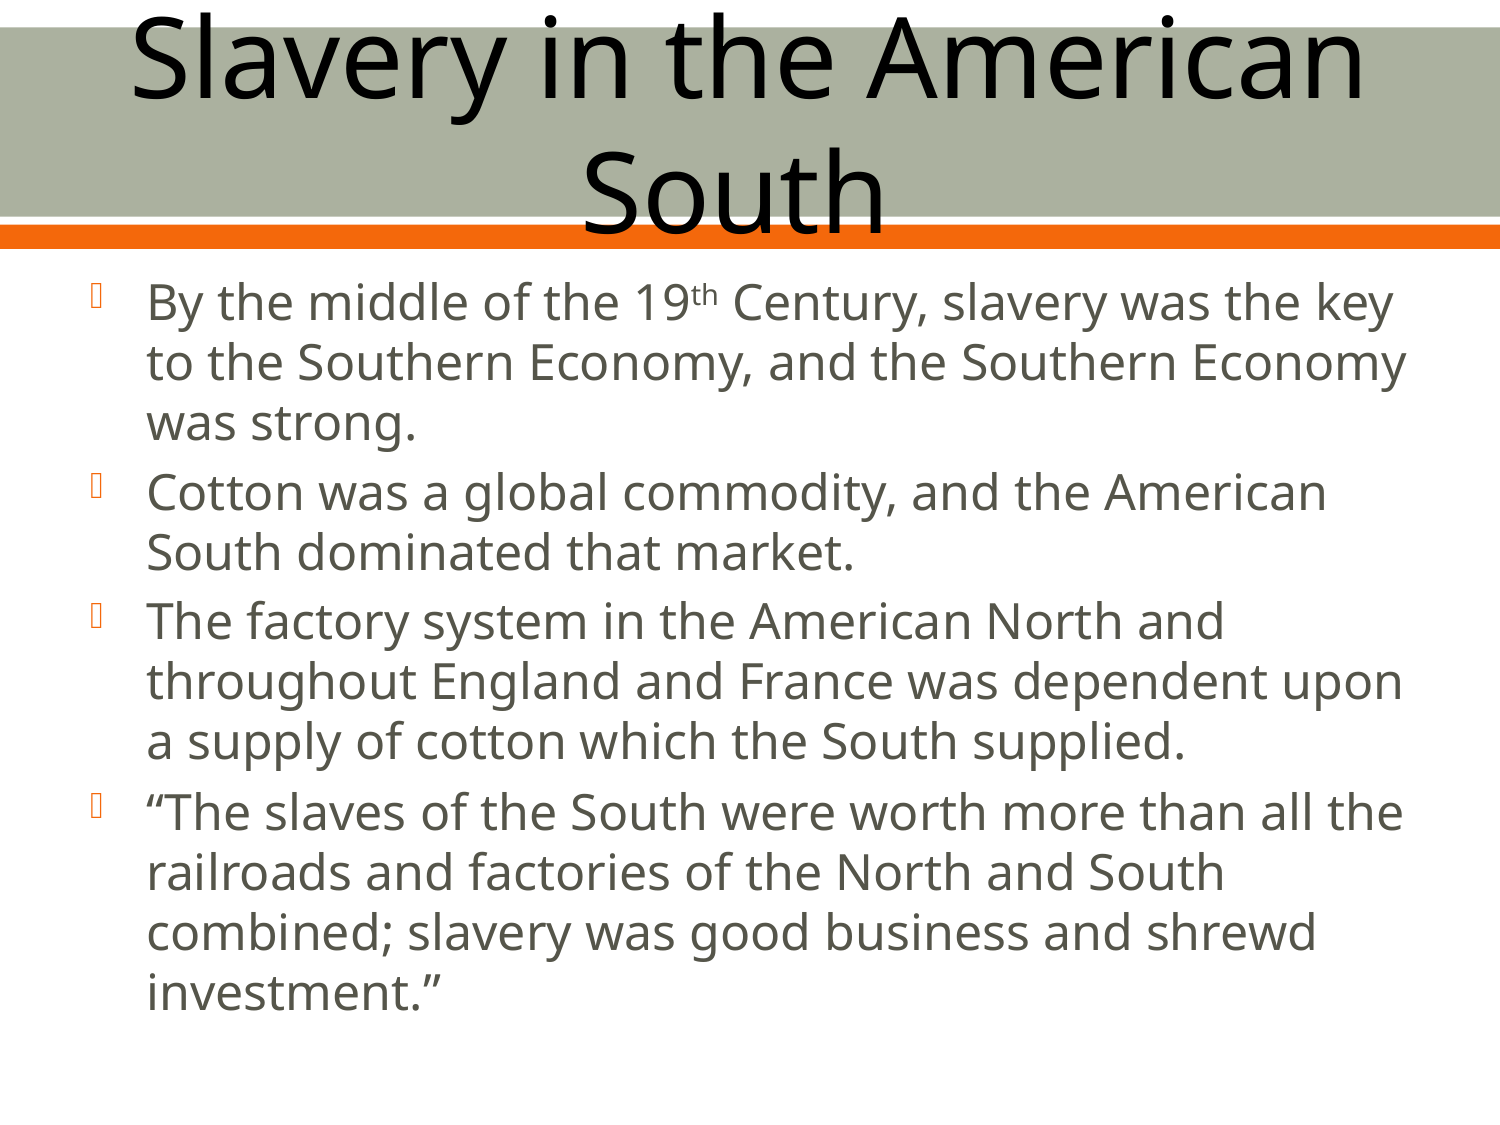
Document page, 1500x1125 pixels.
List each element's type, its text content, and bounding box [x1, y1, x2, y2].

list By the middle of the 19th Century, slavery was the key to the Southern Economy, and the Southern Economy was strong. Cotton was a global commodity, and the American South dominated that market. The factory system in the American North and throughout England and France was dependent upon a supply of cotton which the South supplied. “The slaves of the South were worth more than all the railroads and factories of the North and South combined; slavery was good business and shrewd investment.” [75, 262, 1425, 1005]
title Slavery in the American South [75, 29, 1425, 213]
